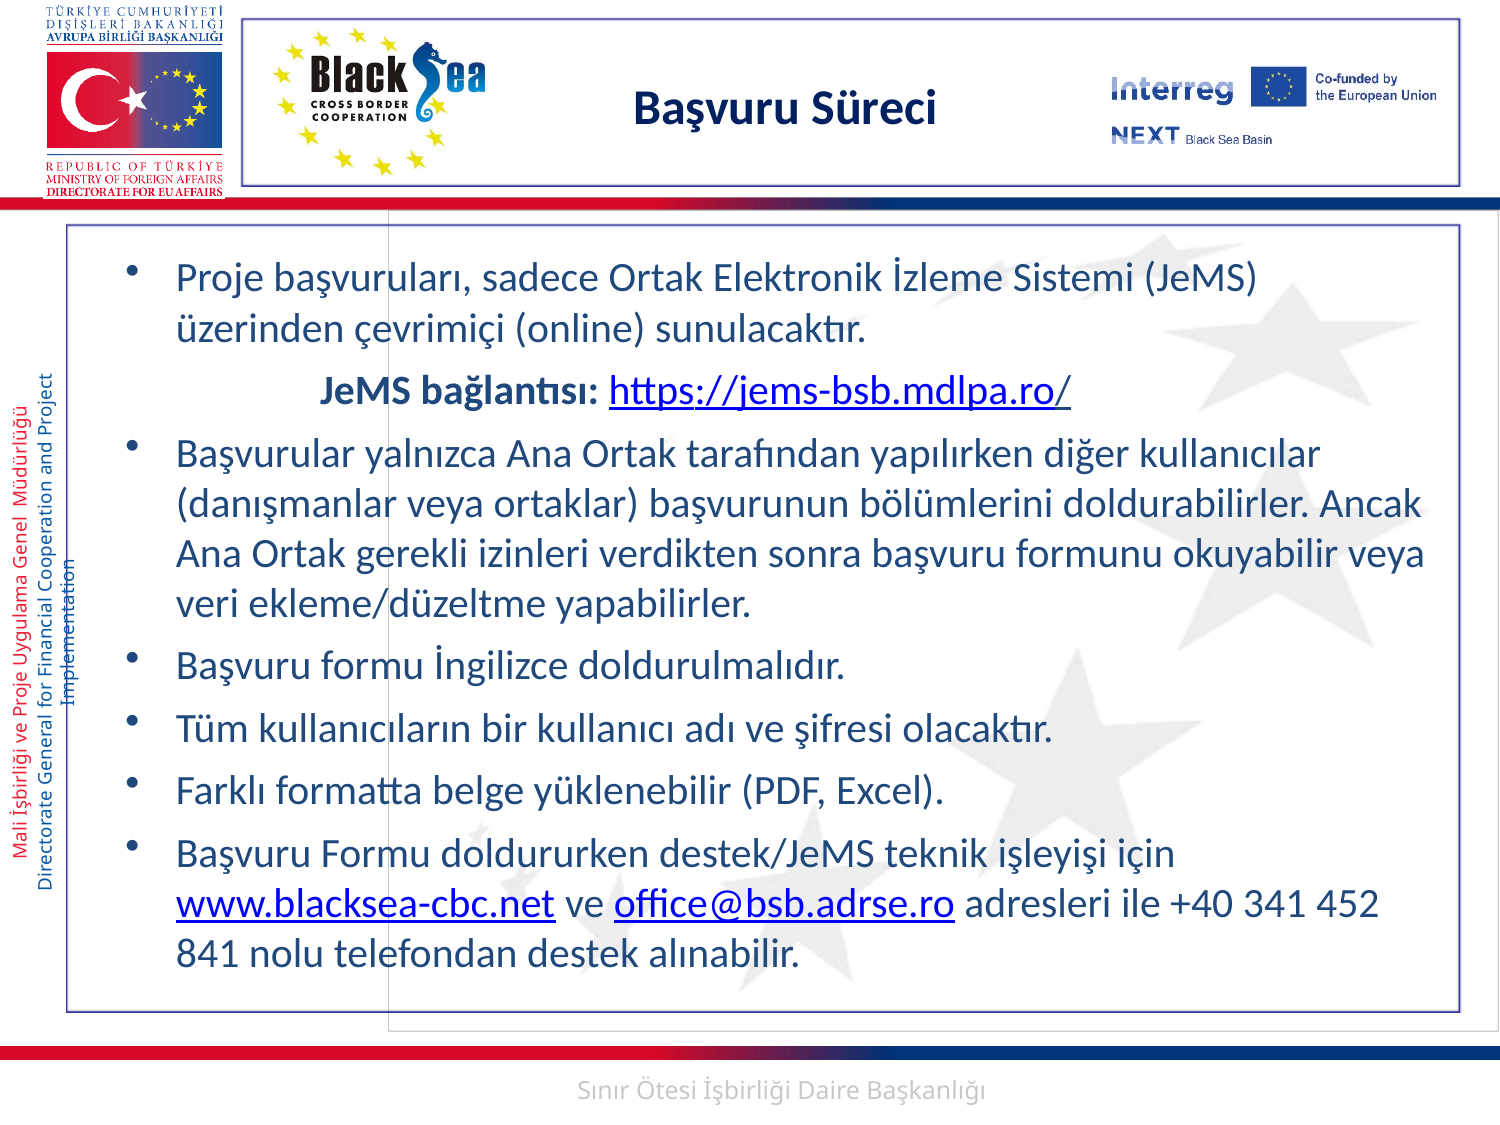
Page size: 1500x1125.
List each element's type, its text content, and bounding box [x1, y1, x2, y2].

picture [66, 573, 73, 579]
picture [240, 17, 1462, 187]
text_box Başvuru Süreci [177, 67, 266, 142]
picture [0, 1046, 1500, 1060]
text_box Proje başvuruları, sadece Ortak Elektronik İzleme Sistemi (JeMS) üzerinden çevrimiçi (online) sunulacaktır. JeMS bağlantısı: https://jems-bsb.mdlpa.ro/ Başvurular yalnızca Ana Ortak tarafından yapılırken diğer kullanıcılar (danışmanlar veya ortaklar) başvurunun bölümlerini doldurabilirler. Ancak Ana Ortak gerekli izinleri verdikten sonra başvuru formunu okuyabilir veya veri ekleme/düzeltme yapabilirler. Başvuru formu İngilizce doldurulmalıdır. Tüm kullanıcıların bir kullanıcı adı ve şifresi olacaktır. Farklı formatta belge yüklenebilir (PDF, Excel). Başvuru Formu doldururken destek/JeMS teknik işleyişi için www.blacksea-cbc.net ve office@bsb.adrse.ro adresleri ile +40 341 452 841 nolu telefondan destek alınabilir. [111, 243, 1447, 980]
footer Sınır Ötesi İşbirliği Daire Başkanlığı [537, 1070, 1034, 1109]
picture [0, 2, 1500, 1033]
text_box Başvuru Süreci [489, 67, 1079, 142]
picture [66, 672, 73, 678]
